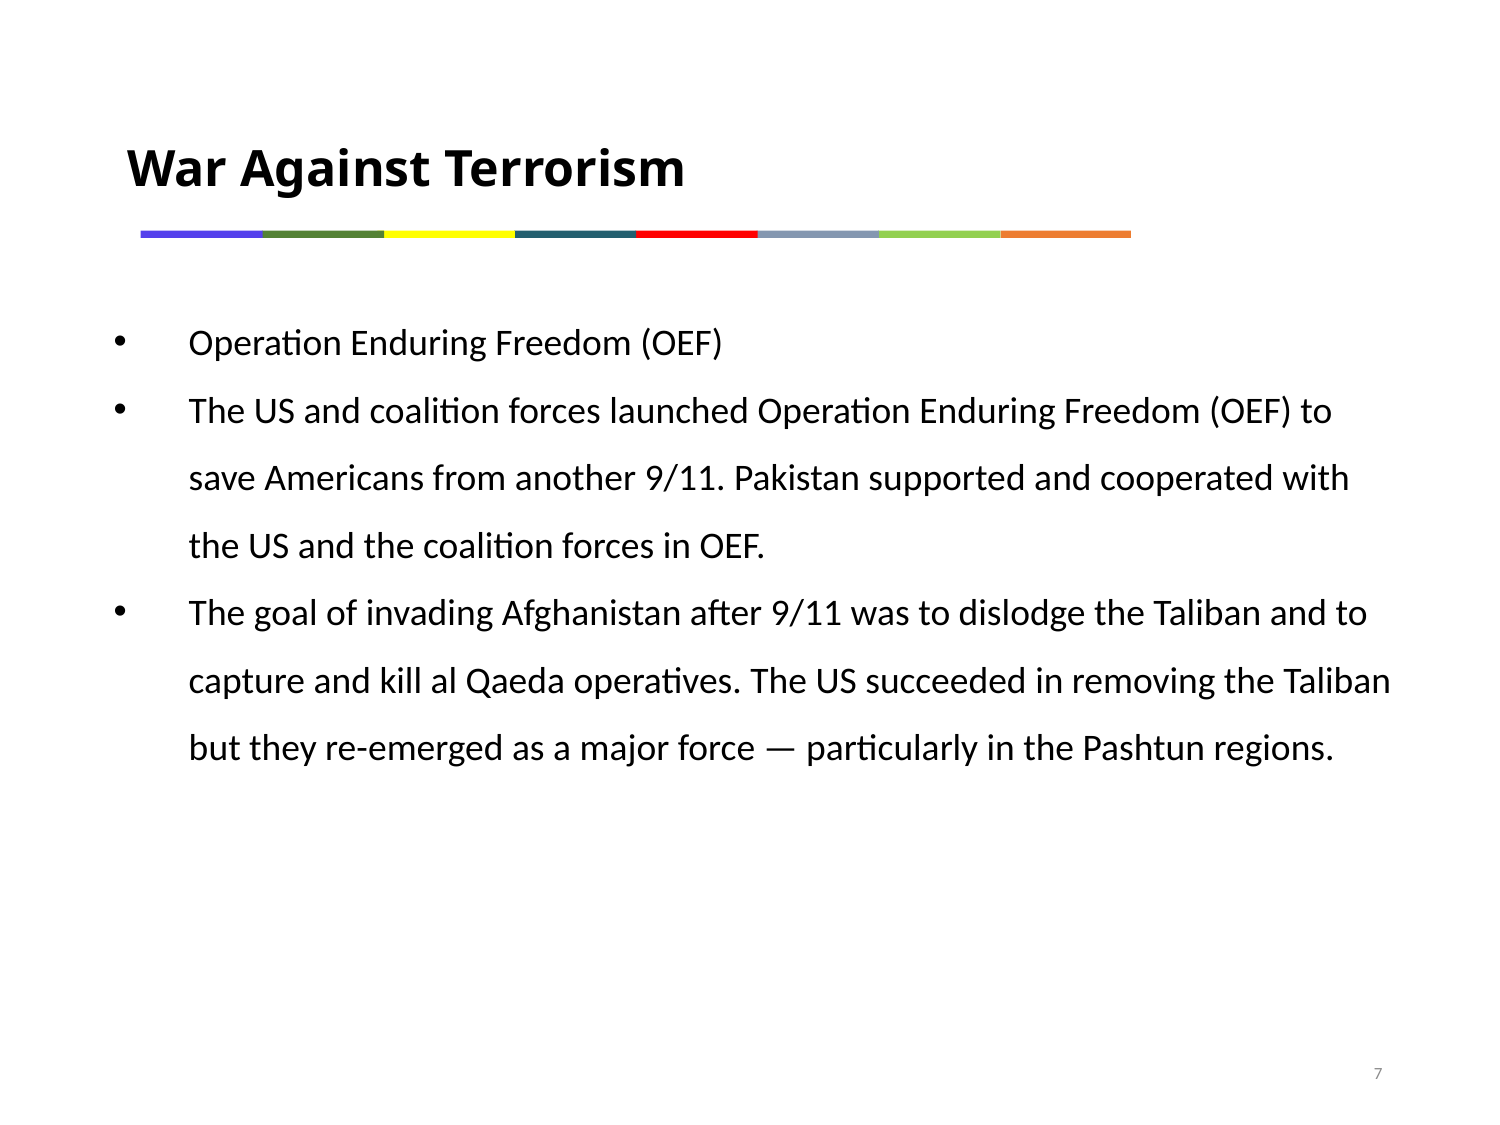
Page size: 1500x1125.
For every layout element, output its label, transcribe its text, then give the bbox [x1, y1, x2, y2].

text_box War Against Terrorism [112, 120, 1500, 276]
text_box Operation Enduring Freedom (OEF) The US and coalition forces launched Operation Enduring Freedom (OEF) to save Americans from another 9/11. Pakistan supported and cooperated with the US and the coalition forces in OEF. The goal of invading Afghanistan after 9/11 was to dislodge the Taliban and to capture and kill al Qaeda operatives. The US succeeded in removing the Taliban but they re-emerged as a major force — particularly in the Pashtun regions. [98, 288, 1415, 776]
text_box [140, 230, 1131, 239]
slide_number 7 [1060, 1042, 1398, 1103]
